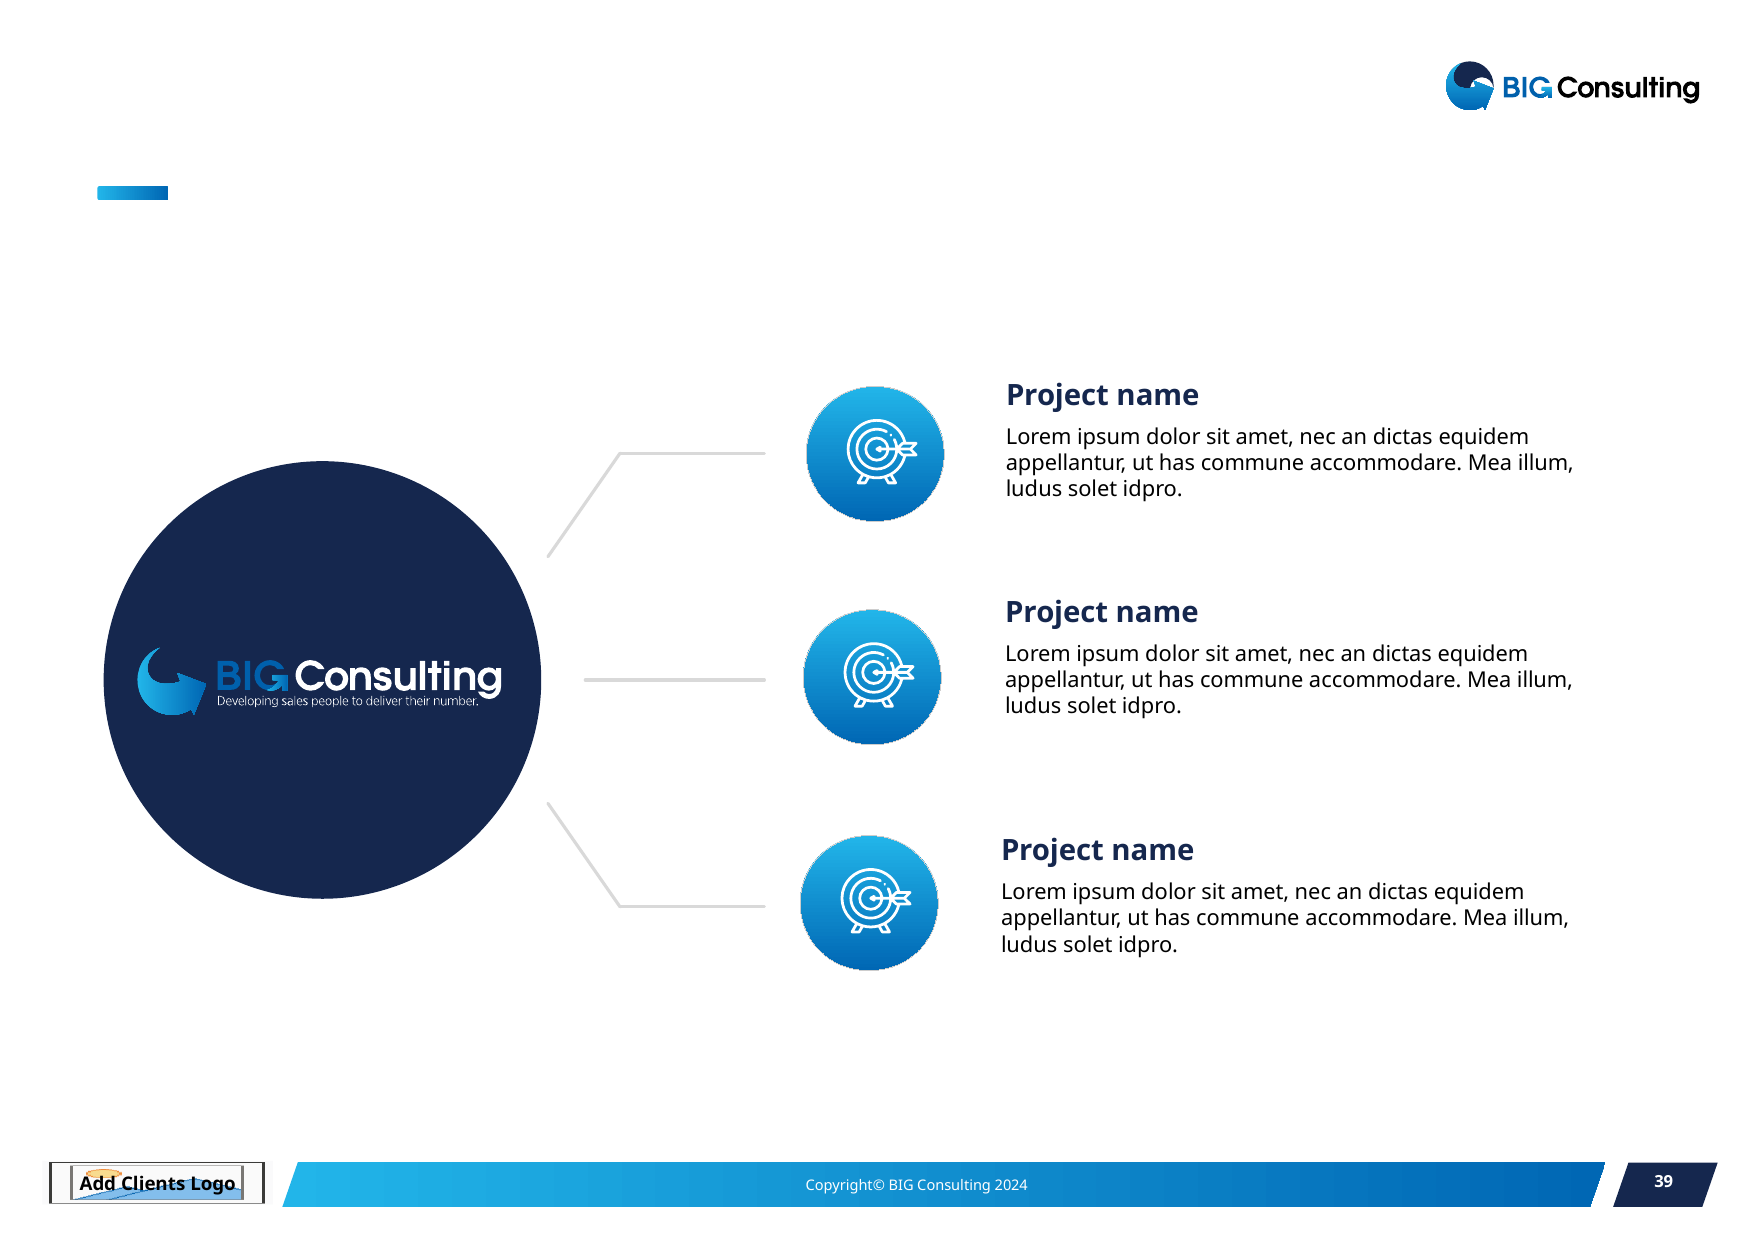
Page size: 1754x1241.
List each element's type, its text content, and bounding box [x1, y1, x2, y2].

text_box [103, 461, 542, 899]
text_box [547, 453, 765, 907]
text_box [137, 644, 501, 715]
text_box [999, 591, 1666, 752]
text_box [840, 868, 912, 934]
text_box [803, 609, 942, 745]
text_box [843, 642, 915, 708]
text_box [806, 386, 945, 522]
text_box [995, 829, 1662, 990]
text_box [1000, 374, 1667, 535]
picture [42, 1160, 273, 1205]
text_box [846, 418, 918, 485]
slide_number 39 [1625, 1167, 1703, 1198]
text_box [800, 835, 939, 971]
